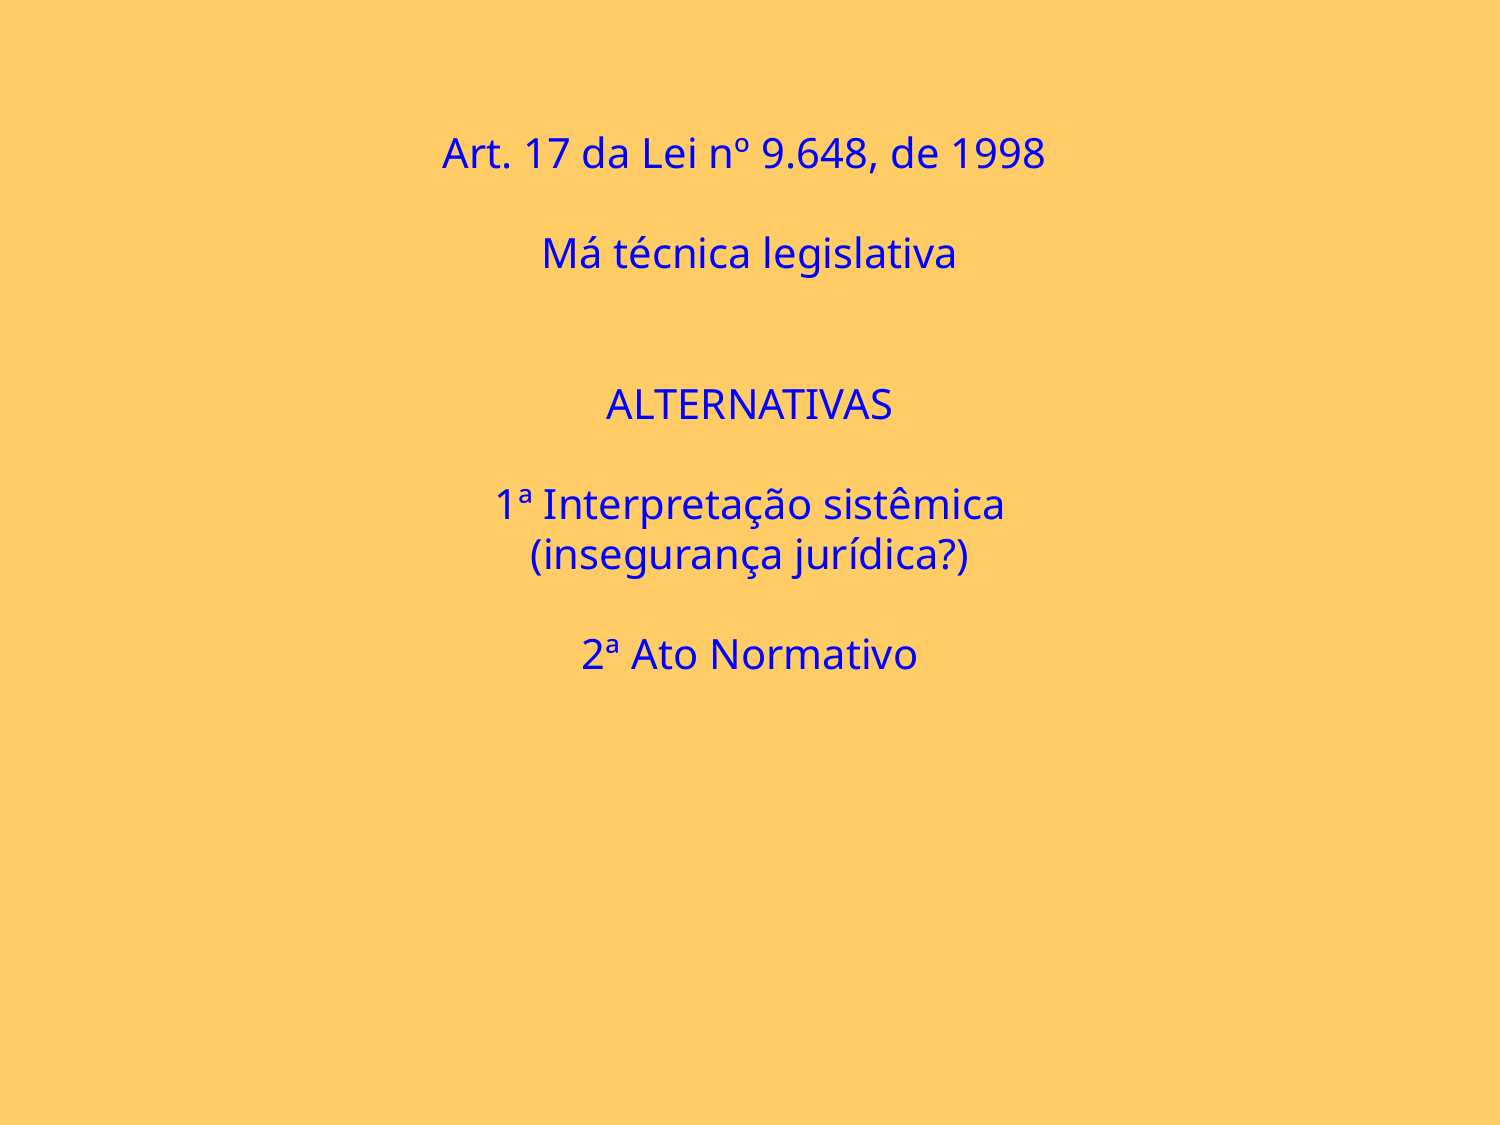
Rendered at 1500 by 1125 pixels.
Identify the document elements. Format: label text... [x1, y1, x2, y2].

text_box Art. 17 da Lei nº 9.648, de 1998 Má técnica legislativa ALTERNATIVAS 1ª Interpretação sistêmica (insegurança jurídica?) 2ª Ato Normativo [427, 0, 1073, 735]
